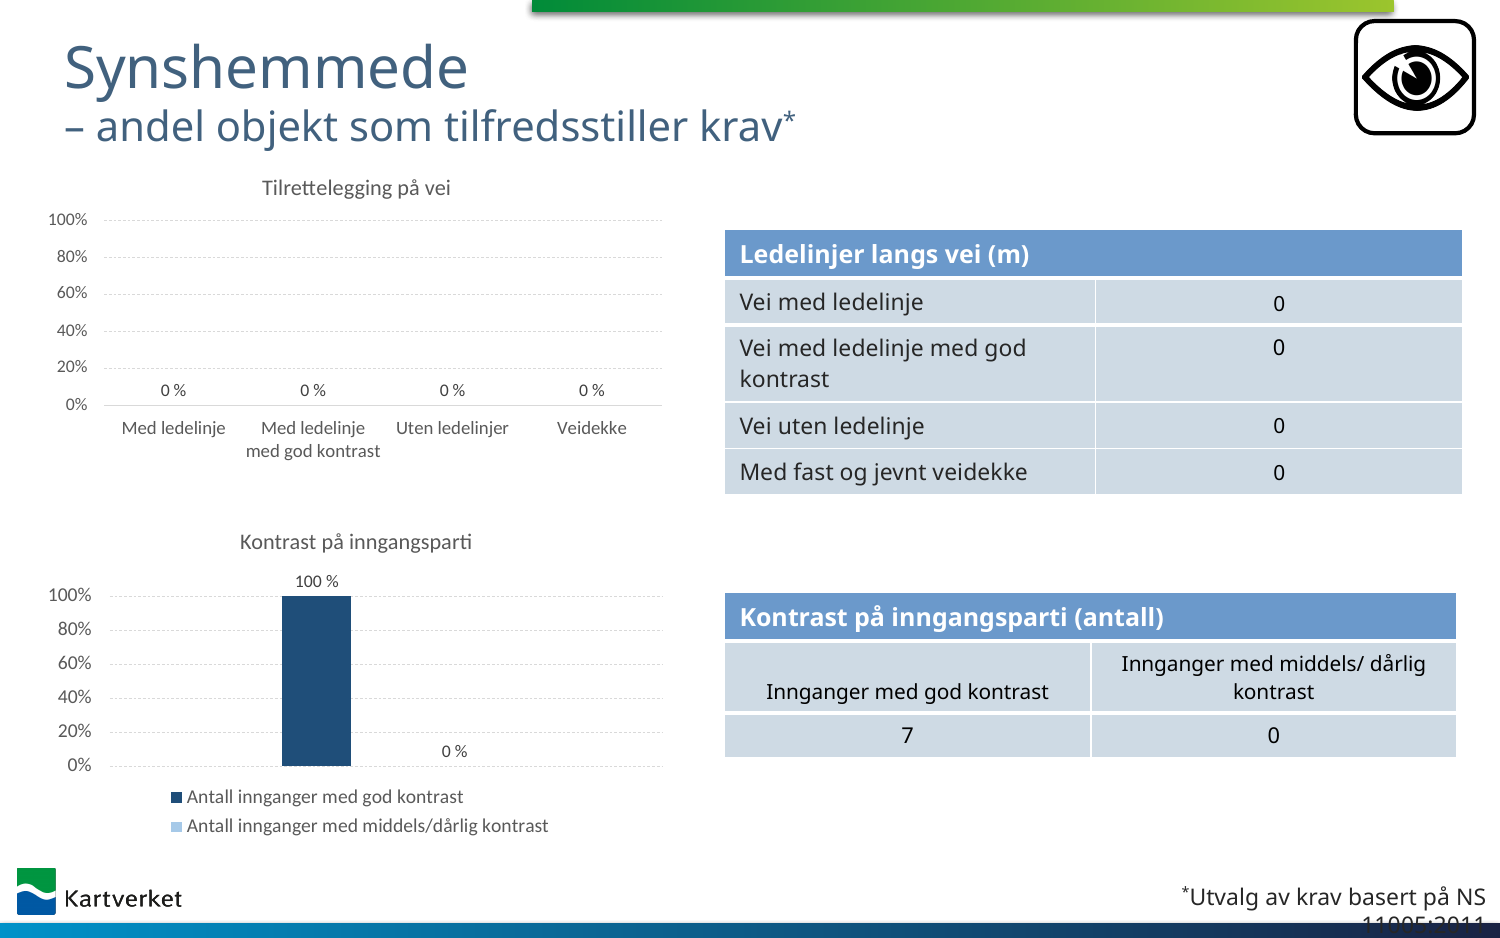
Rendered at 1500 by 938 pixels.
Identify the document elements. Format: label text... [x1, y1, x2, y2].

table_cell Vei med ledelinje [725, 280, 1095, 323]
picture [41, 520, 673, 846]
table_cell 0 [1096, 403, 1462, 448]
table_cell Vei med ledelinje med god kontrast [725, 327, 1095, 401]
table_cell 0 [1096, 449, 1462, 494]
table_cell Innganger med middels/ dårlig kontrast [1092, 643, 1456, 711]
picture [41, 166, 673, 492]
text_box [1355, 20, 1475, 134]
table_cell Med fast og jevnt veidekke [725, 449, 1095, 494]
text_box *Utvalg av krav basert på NS 11005:2011 [1068, 873, 1500, 938]
table_cell 7 [725, 715, 1090, 757]
table_cell Vei uten ledelinje [725, 403, 1095, 448]
table_cell 0 [1096, 327, 1462, 401]
table_cell 0 [1092, 715, 1456, 757]
table_cell Innganger med god kontrast [725, 643, 1090, 711]
table_header Ledelinjer langs vei (m) [725, 230, 1462, 276]
table_header Kontrast på inngangsparti (antall) [725, 593, 1456, 639]
text_box Synshemmede – andel objekt som tilfredsstiller krav* [49, 24, 1431, 158]
table_cell 0 [1096, 280, 1462, 323]
